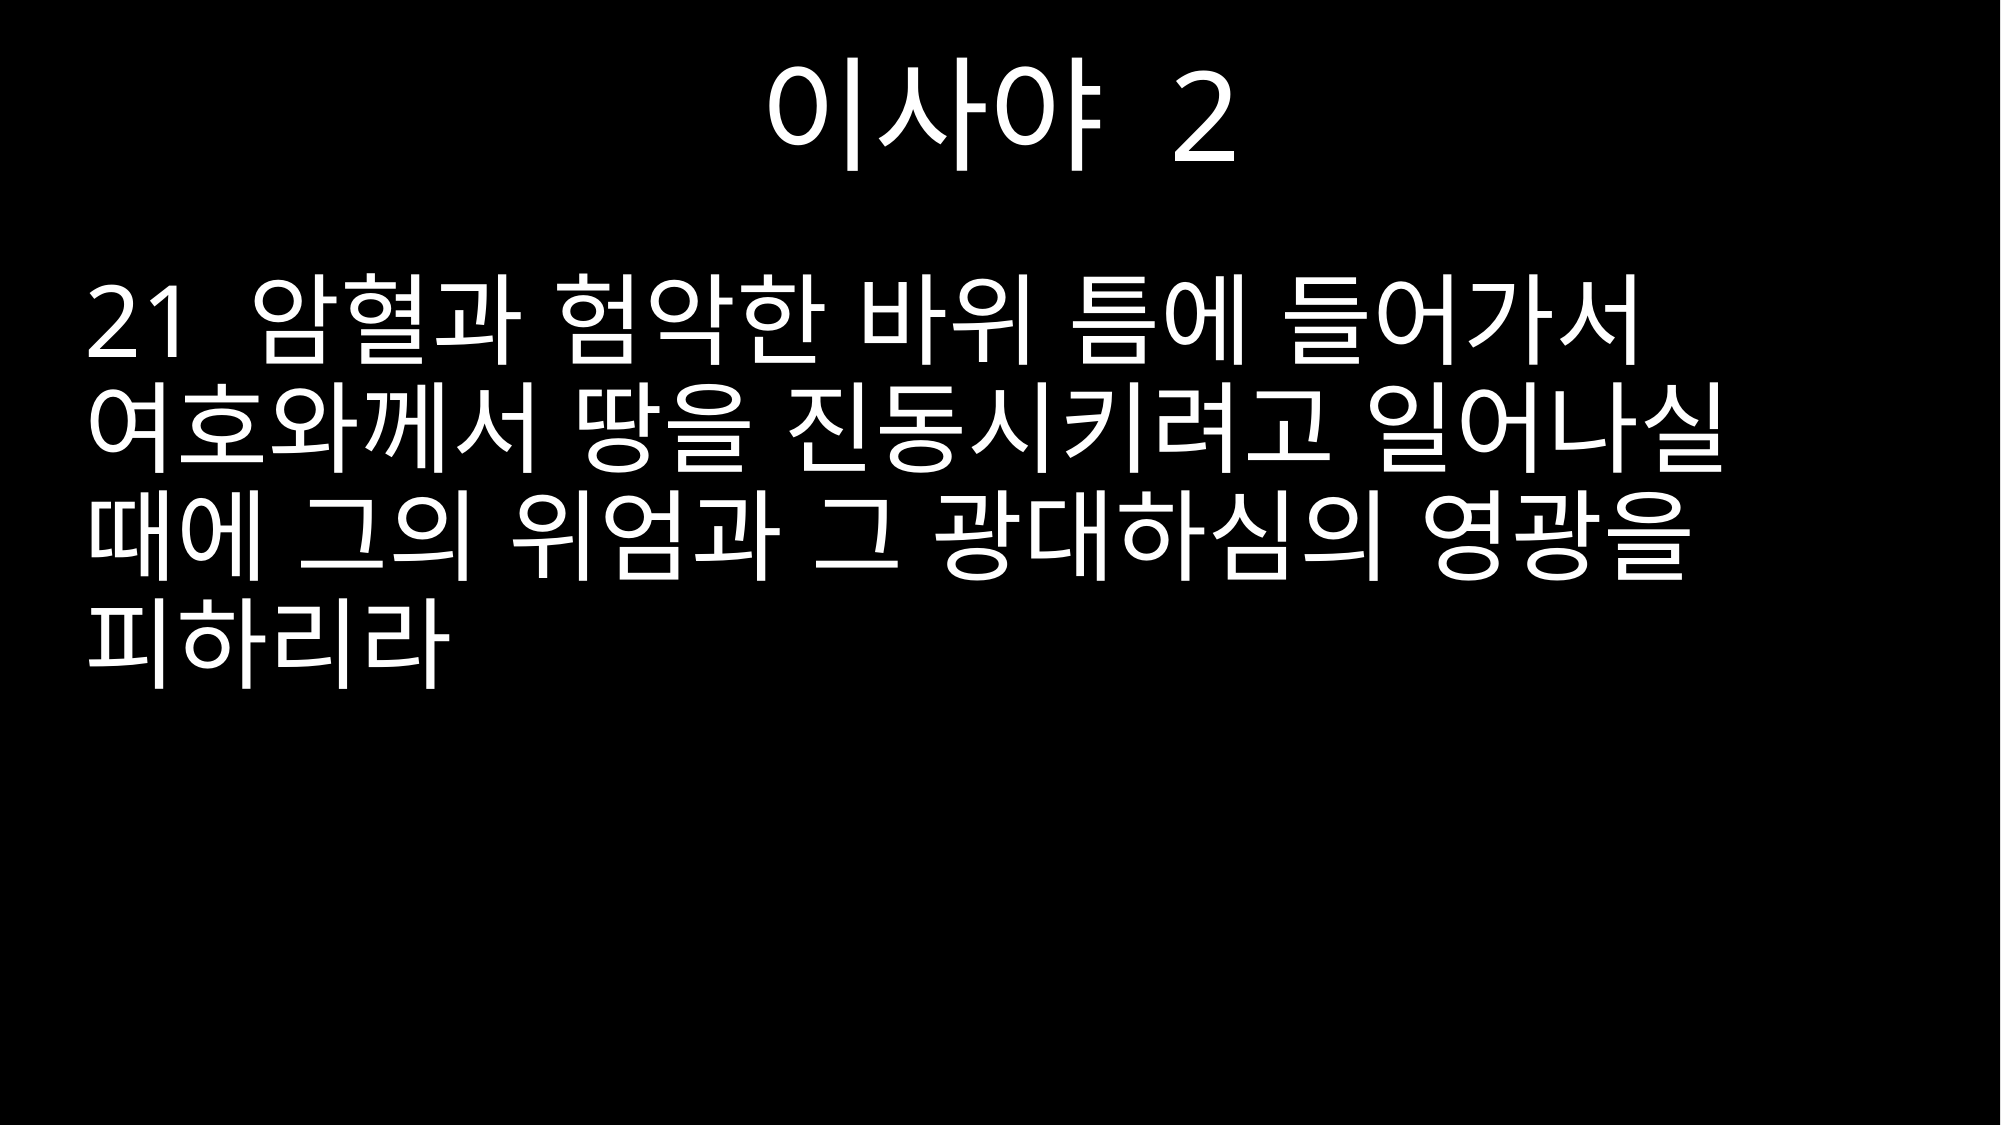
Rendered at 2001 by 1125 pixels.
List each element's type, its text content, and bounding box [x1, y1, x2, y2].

footer 이사야 2 [0, 32, 2000, 192]
picture [0, 0, 2001, 1125]
list 21 암혈과 험악한 바위 틈에 들어가서 여호와께서 땅을 진동시키려고 일어나실 때에 그의 위엄과 그 광대하심의 영광을 피하리라 [69, 263, 1953, 423]
